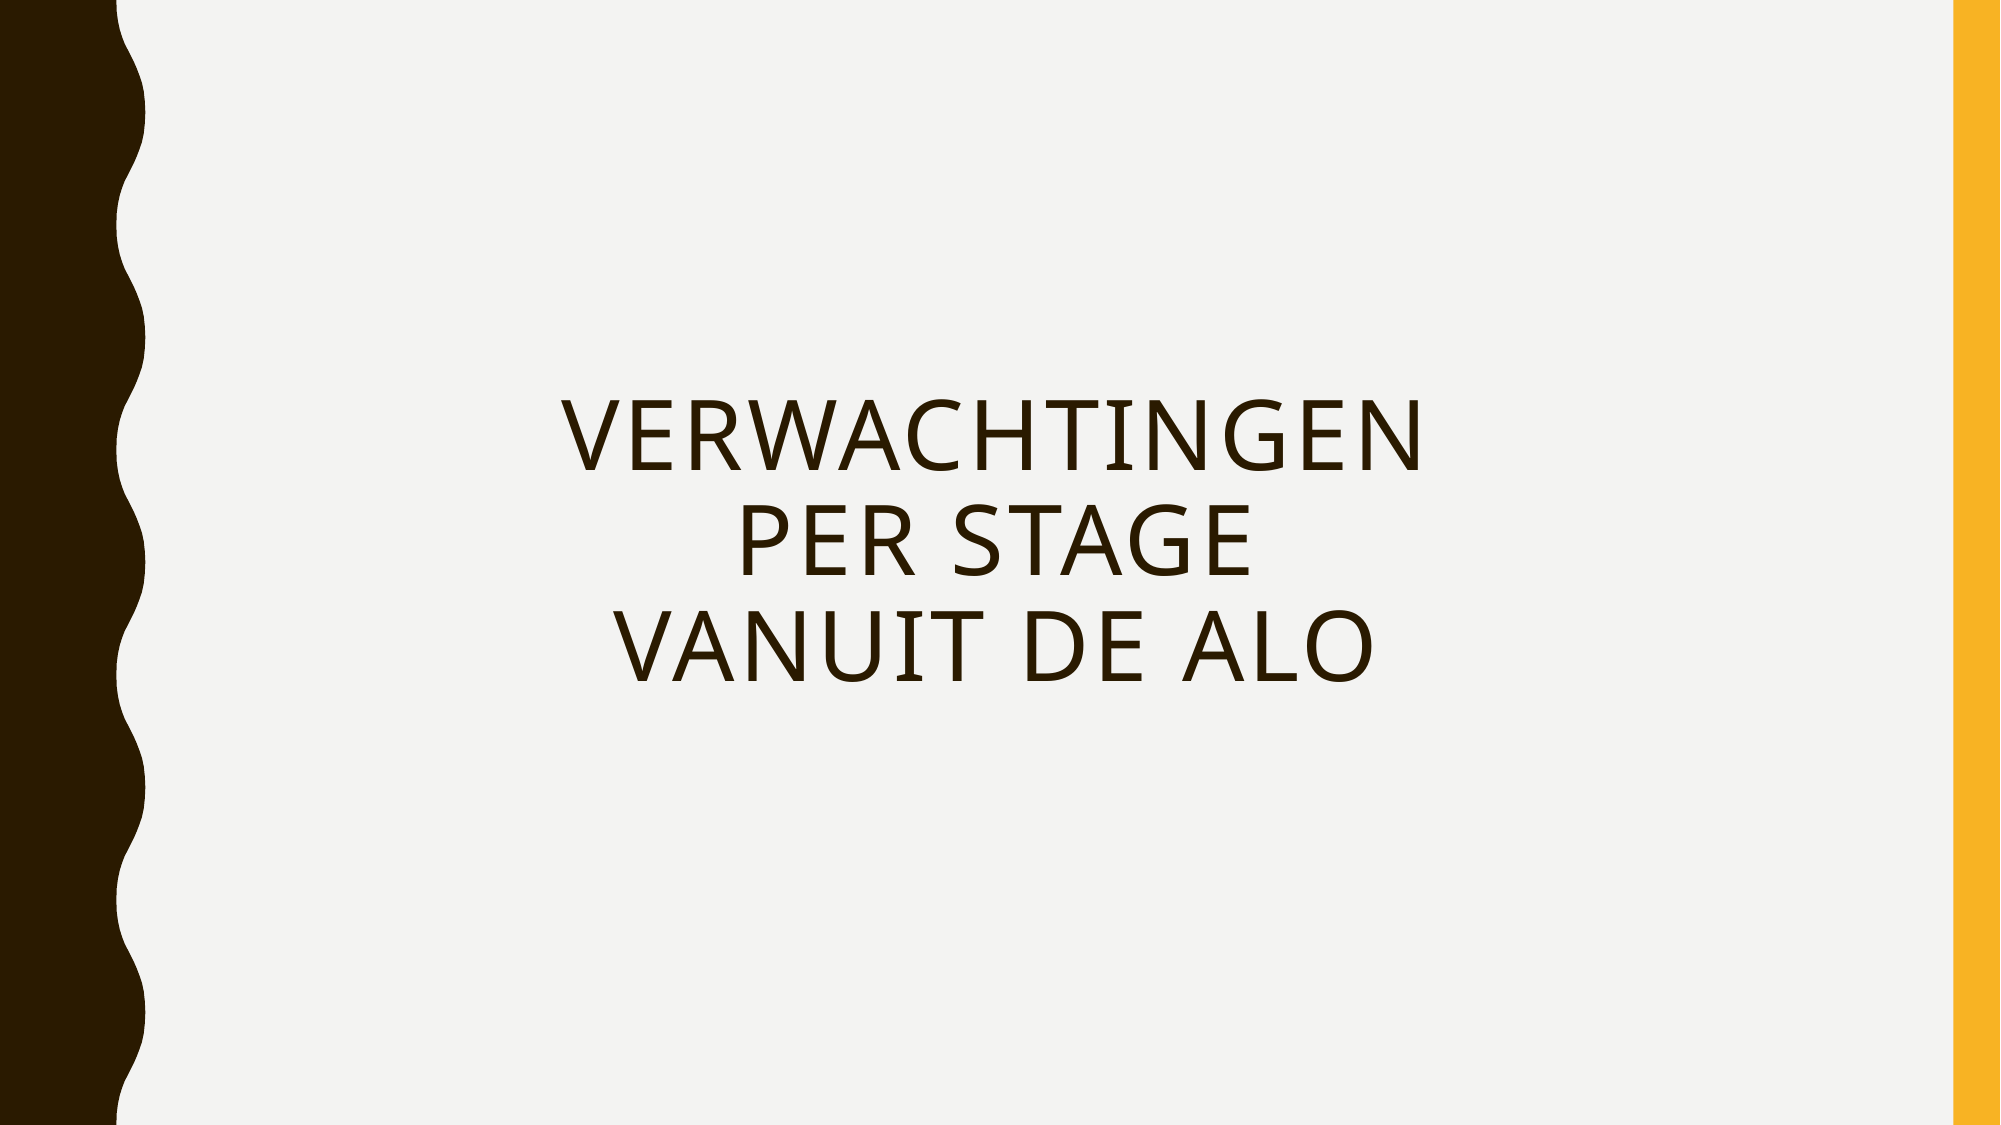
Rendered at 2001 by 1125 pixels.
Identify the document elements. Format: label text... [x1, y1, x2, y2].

title Verwachtingen per stage vanuit de ALO [176, 378, 1847, 712]
